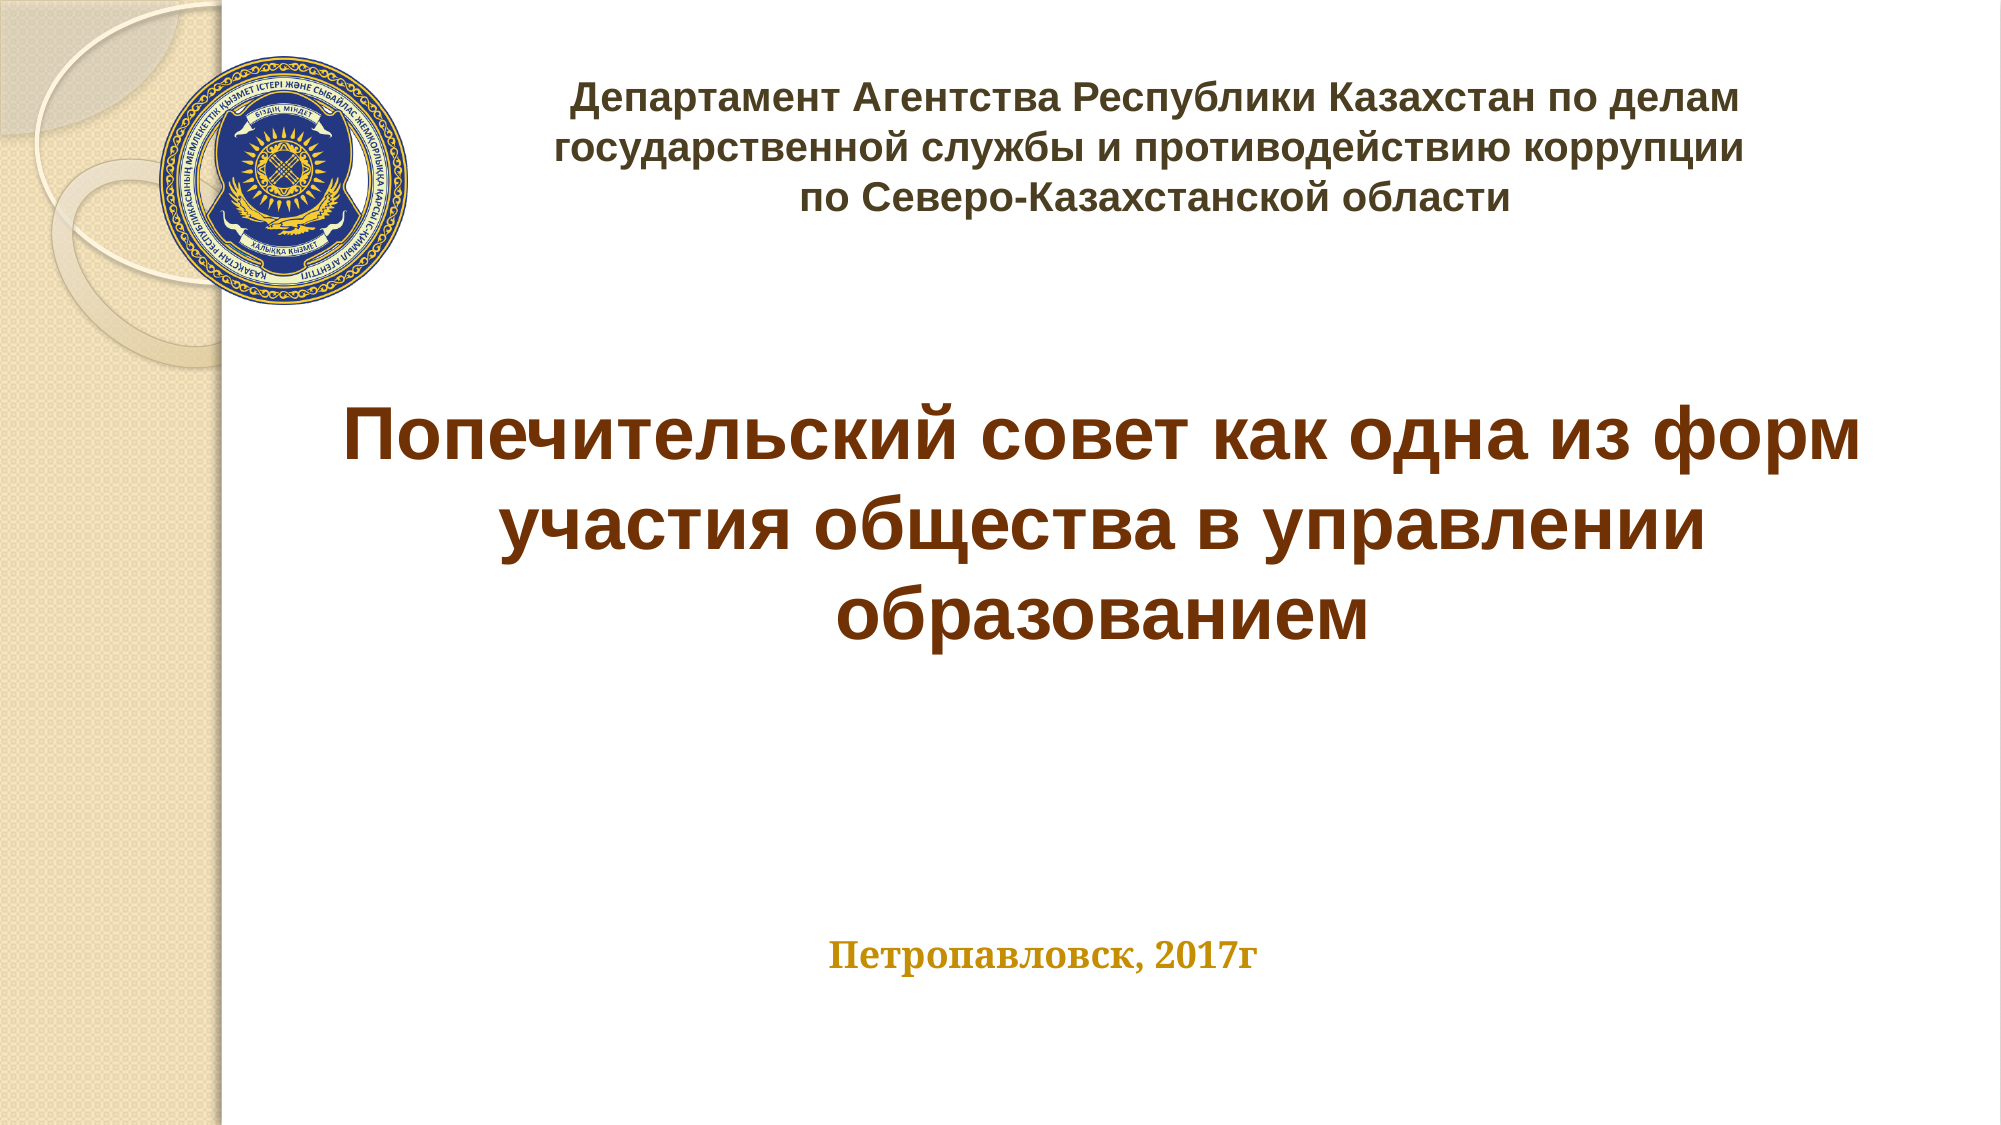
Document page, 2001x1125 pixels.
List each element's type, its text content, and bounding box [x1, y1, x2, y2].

title Попечительский совет как одна из форм участия общества в управлении образованием [283, 365, 1923, 753]
text_box Петропавловск, 2017г [529, 923, 1548, 984]
text_box Департамент Агентства Республики Казахстан по делам государственной службы и противодействию коррупции по Северо-Казахстанской области [533, 61, 1766, 229]
picture [159, 56, 408, 306]
